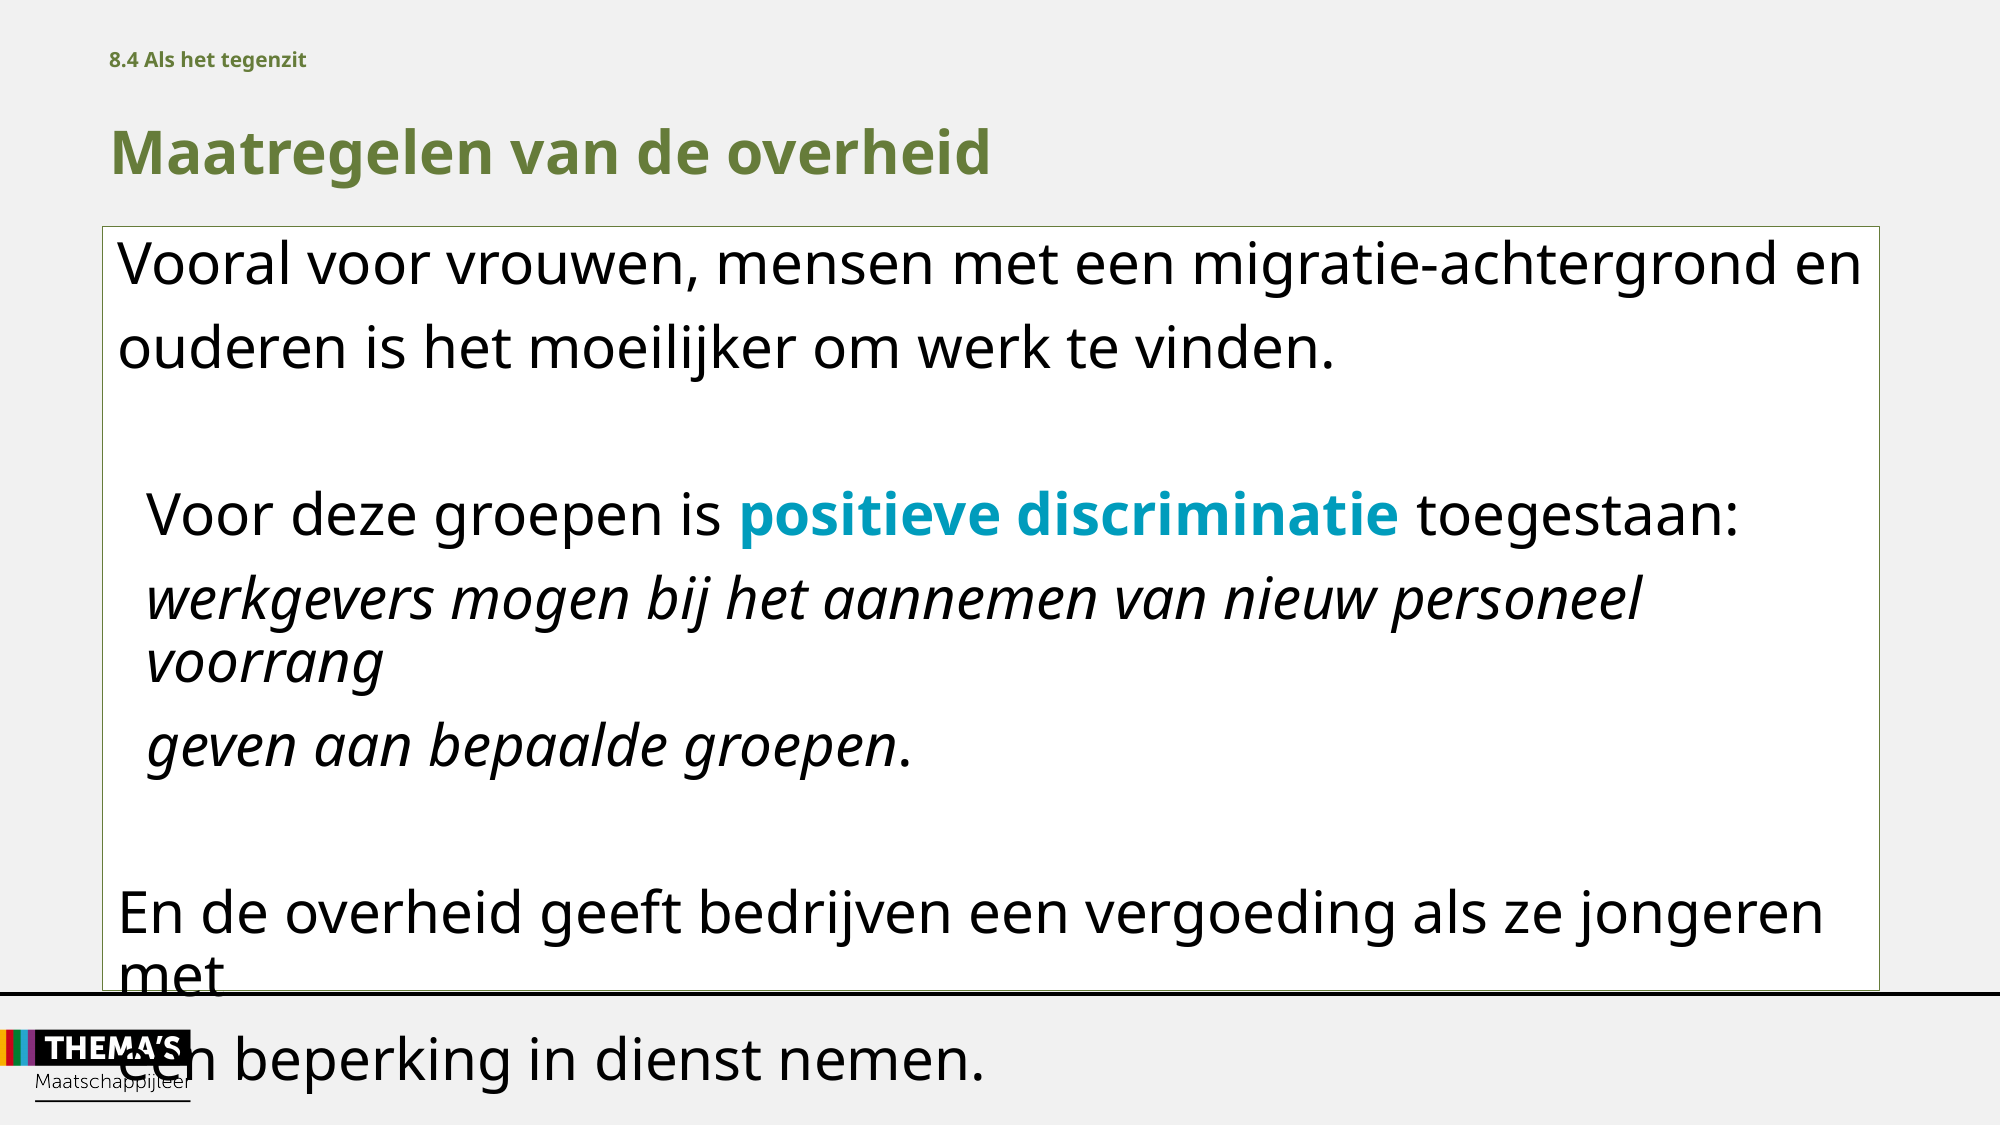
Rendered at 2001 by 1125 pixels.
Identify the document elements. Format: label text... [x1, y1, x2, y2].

list Maatregelen van de overheid [94, 114, 1879, 205]
list 8.4 Als het tegenzit [94, 33, 941, 88]
list Vooral voor vrouwen, mensen met een migratie-achtergrond en ouderen is het moeilijker om werk te vinden. Voor deze groepen is positieve discriminatie toegestaan: werkgevers mogen bij het aannemen van nieuw personeel voorrang geven aan bepaalde groepen. En de overheid geeft bedrijven een vergoeding als ze jongeren met een beperking in dienst nemen. [102, 226, 1880, 991]
picture [0, 993, 203, 1125]
